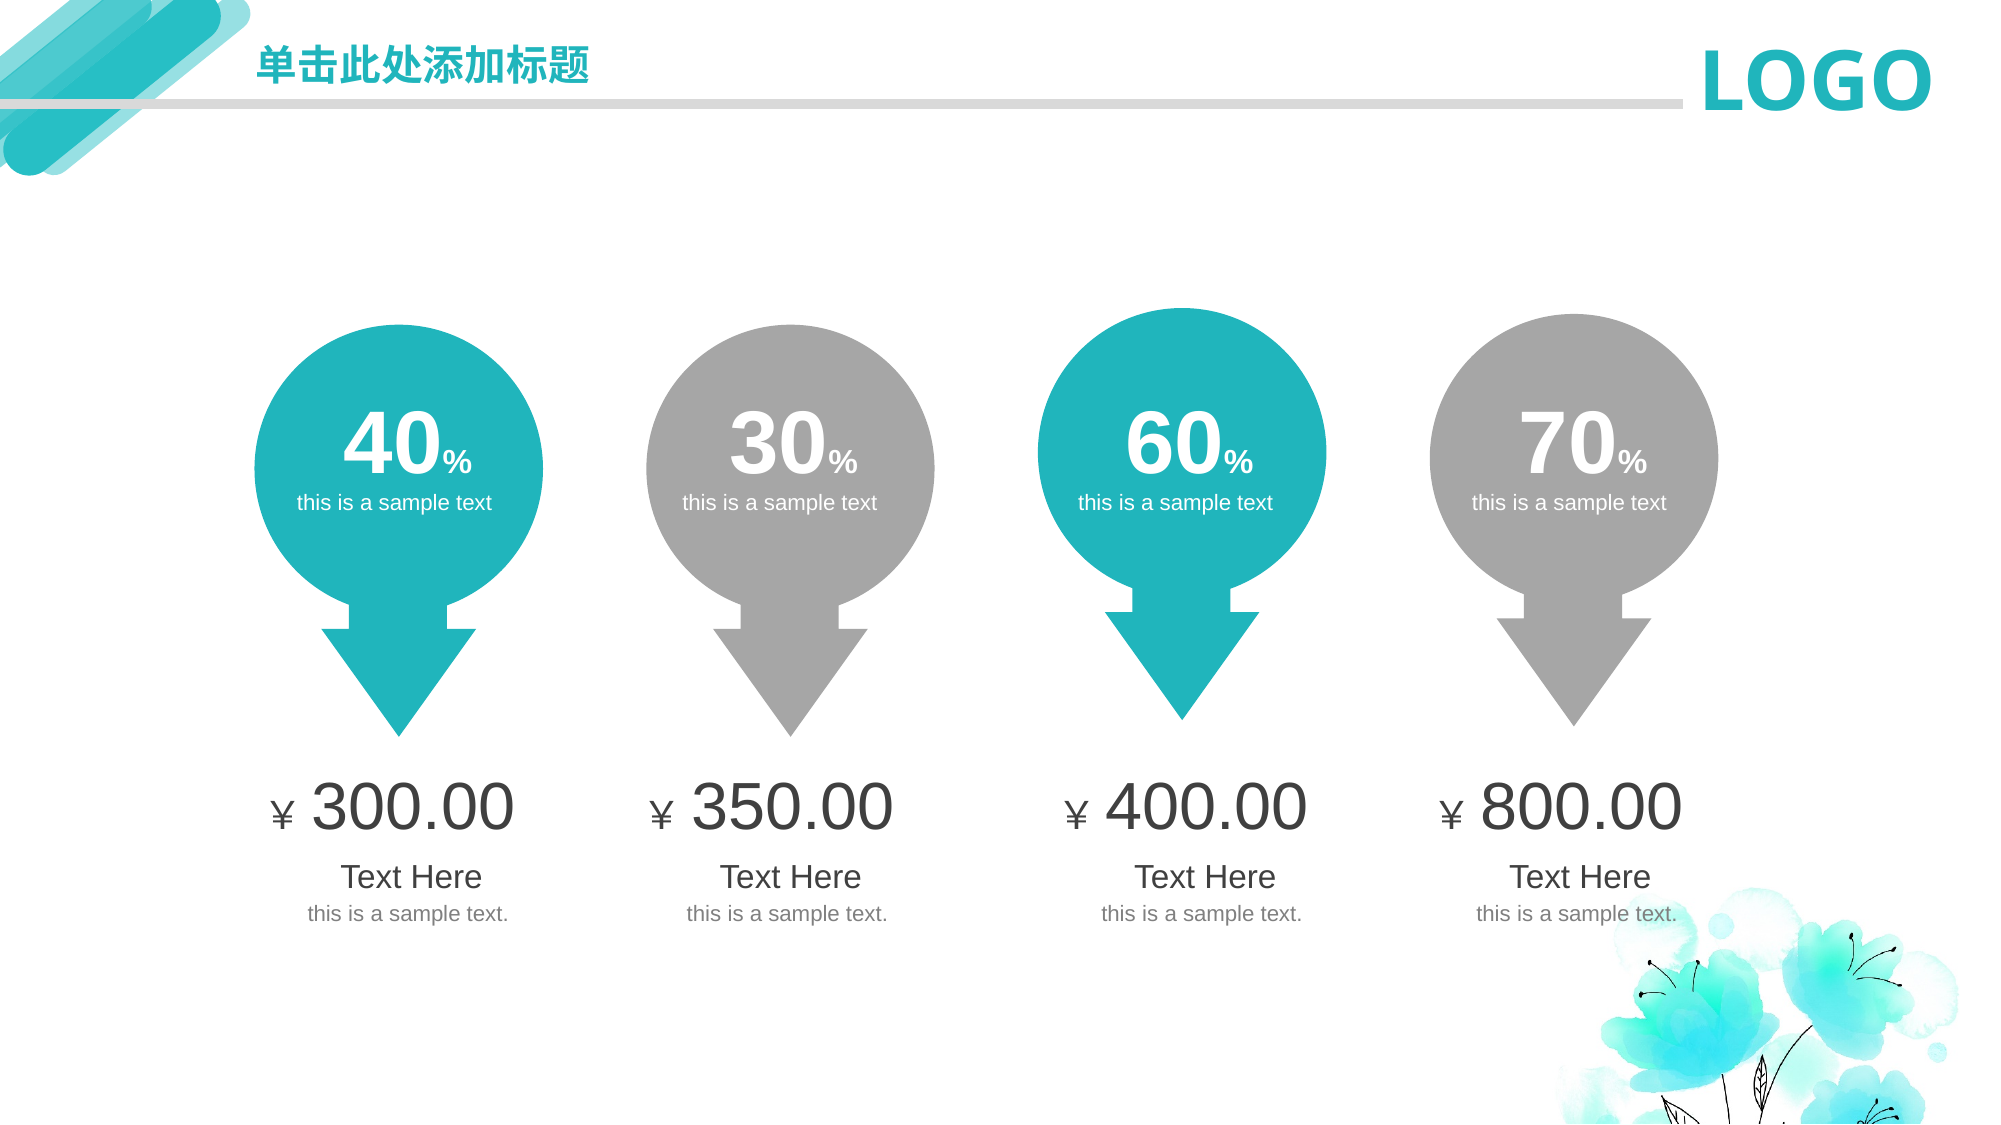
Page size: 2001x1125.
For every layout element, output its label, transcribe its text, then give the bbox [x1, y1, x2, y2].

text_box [1456, 377, 1690, 524]
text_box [1085, 847, 1326, 935]
text_box [646, 324, 935, 737]
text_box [1460, 847, 1701, 935]
picture [1552, 810, 1960, 1124]
text_box ￥300.00 [249, 755, 531, 850]
text_box [1429, 313, 1719, 727]
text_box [291, 847, 532, 935]
text_box [287, 324, 510, 377]
text_box ￥800.00 [1417, 755, 1699, 850]
text_box ￥400.00 [1042, 755, 1324, 850]
text_box LOGO [1683, 19, 2000, 135]
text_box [1062, 377, 1297, 524]
text_box [1037, 308, 1327, 721]
text_box 单击此处添加标题 [241, 31, 605, 97]
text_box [281, 377, 515, 524]
text_box [254, 383, 544, 737]
text_box ￥350.00 [628, 755, 910, 850]
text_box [666, 377, 901, 524]
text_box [670, 847, 911, 935]
